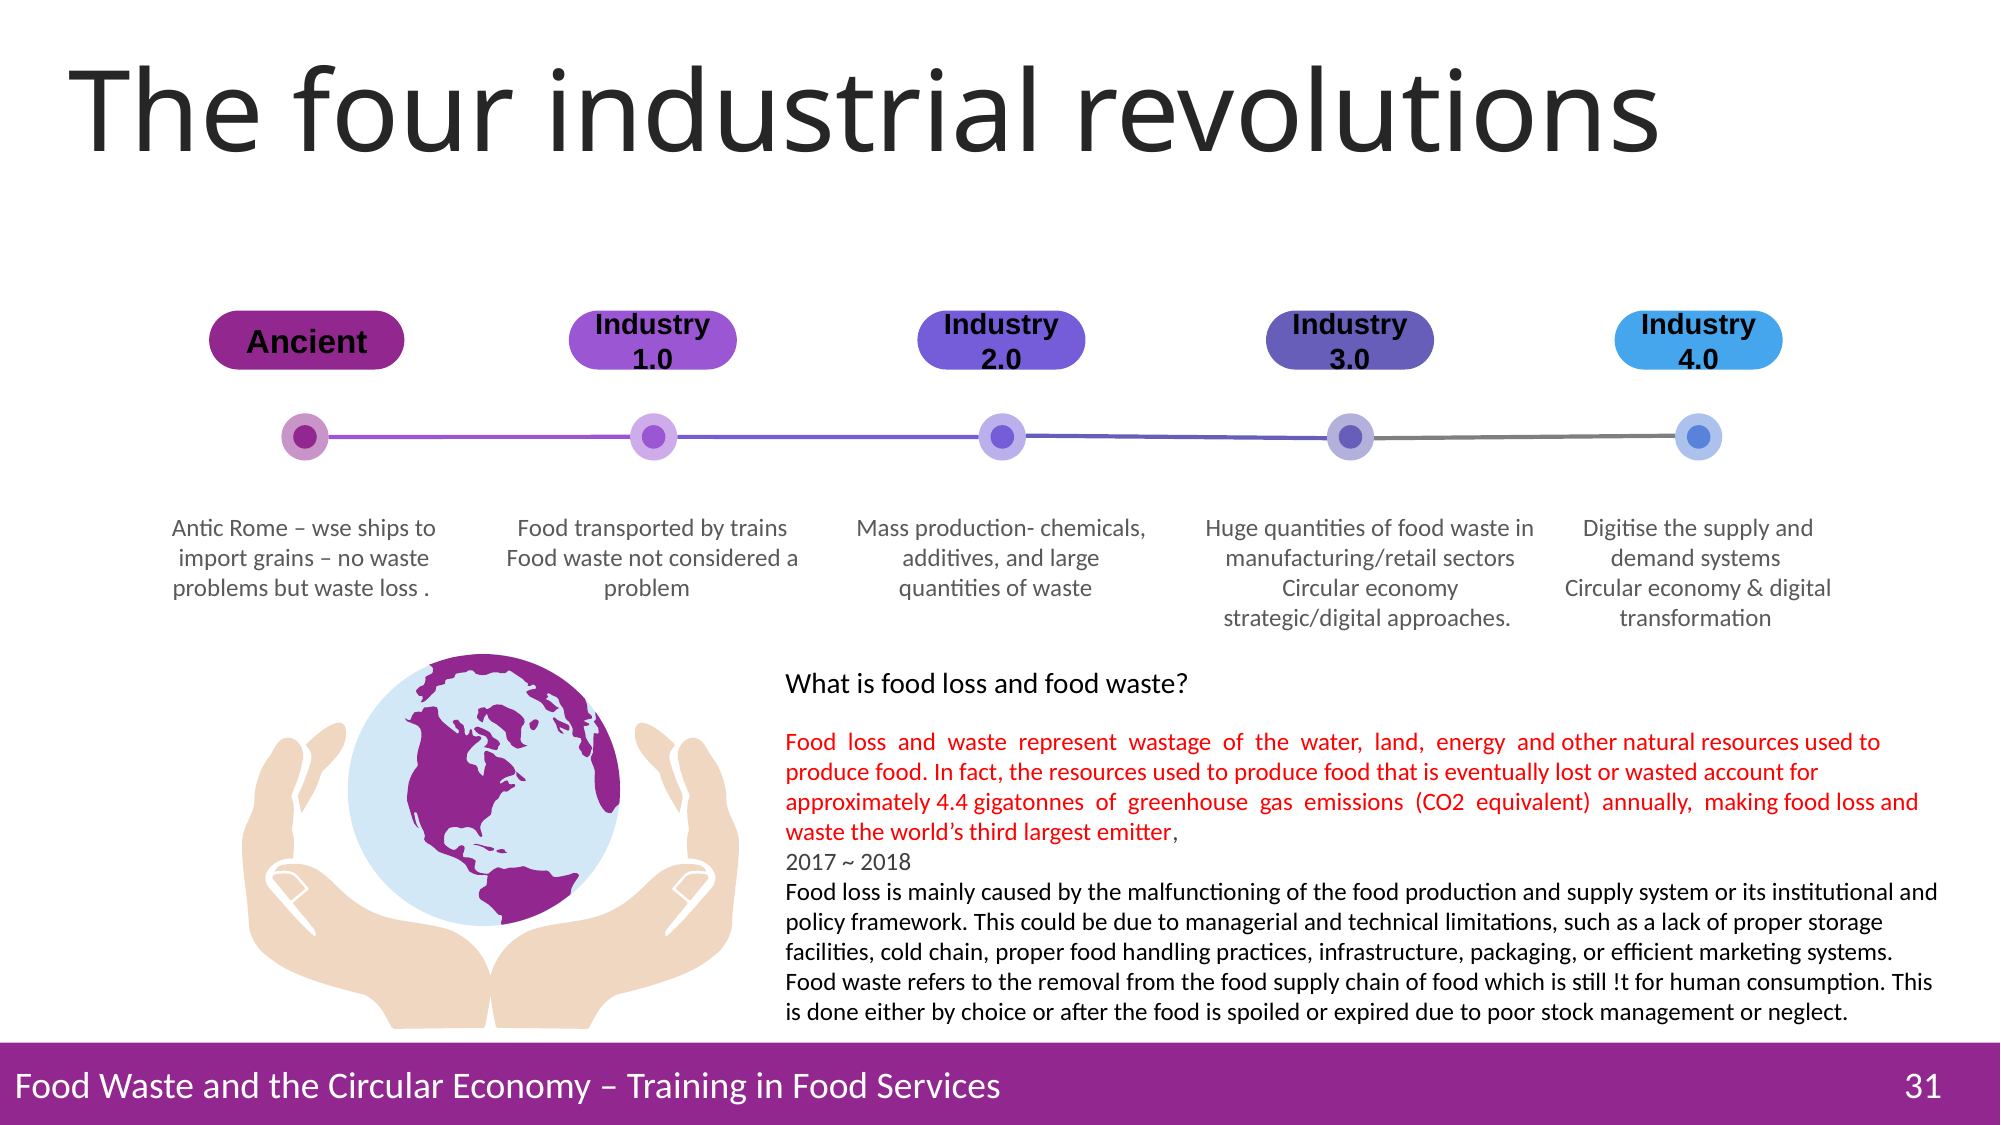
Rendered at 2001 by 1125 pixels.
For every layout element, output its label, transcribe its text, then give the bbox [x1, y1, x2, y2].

text_box Industry 2.0 [917, 310, 1086, 370]
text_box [978, 413, 1026, 461]
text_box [630, 413, 678, 461]
text_box The four industrial revolutions [53, 55, 1952, 175]
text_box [241, 653, 739, 1029]
text_box Ancient [209, 310, 405, 370]
text_box Industry 3.0 [1266, 310, 1435, 370]
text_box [1675, 413, 1723, 461]
text_box Mass production- chemicals, additives, and large quantities of waste [839, 504, 1164, 610]
text_box Food transported by trains Food waste not considered a problem [490, 504, 816, 610]
text_box Industry 4.0 [1614, 310, 1783, 370]
text_box Antic Rome – wse ships to import grains – no waste problems but waste loss . [141, 504, 467, 610]
text_box Food loss and waste represent wastage of the water, land, energy and other natural resources used to produce food. In fact, the resources used to produce food that is eventually lost or wasted account for approximately 4.4 gigatonnes of greenhouse gas emissions (CO2 equivalent) annually, making food loss and waste the world’s third largest emitter, 2017 ~ 2018 Food loss is mainly caused by the malfunctioning of the food production and supply system or its institutional and policy framework. This could be due to managerial and technical limitations, such as a lack of proper storage facilities, cold chain, proper food handling practices, infrastructure, packaging, or efficient marketing systems. Food waste refers to the removal from the food supply chain of food which is still !t for human consumption. This is done either by choice or after the food is spoiled or expired due to poor stock management or neglect. [770, 718, 1967, 1033]
text_box What is food loss and food waste? [770, 656, 1834, 707]
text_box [281, 413, 329, 461]
text_box Huge quantities of food waste in manufacturing/retail sectors Circular economy strategic/digital approaches. [1187, 504, 1536, 639]
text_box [1326, 413, 1375, 461]
text_box Digitise the supply and demand systems Circular economy & digital transformation [1536, 504, 1862, 669]
text_box Industry 1.0 [568, 310, 737, 370]
